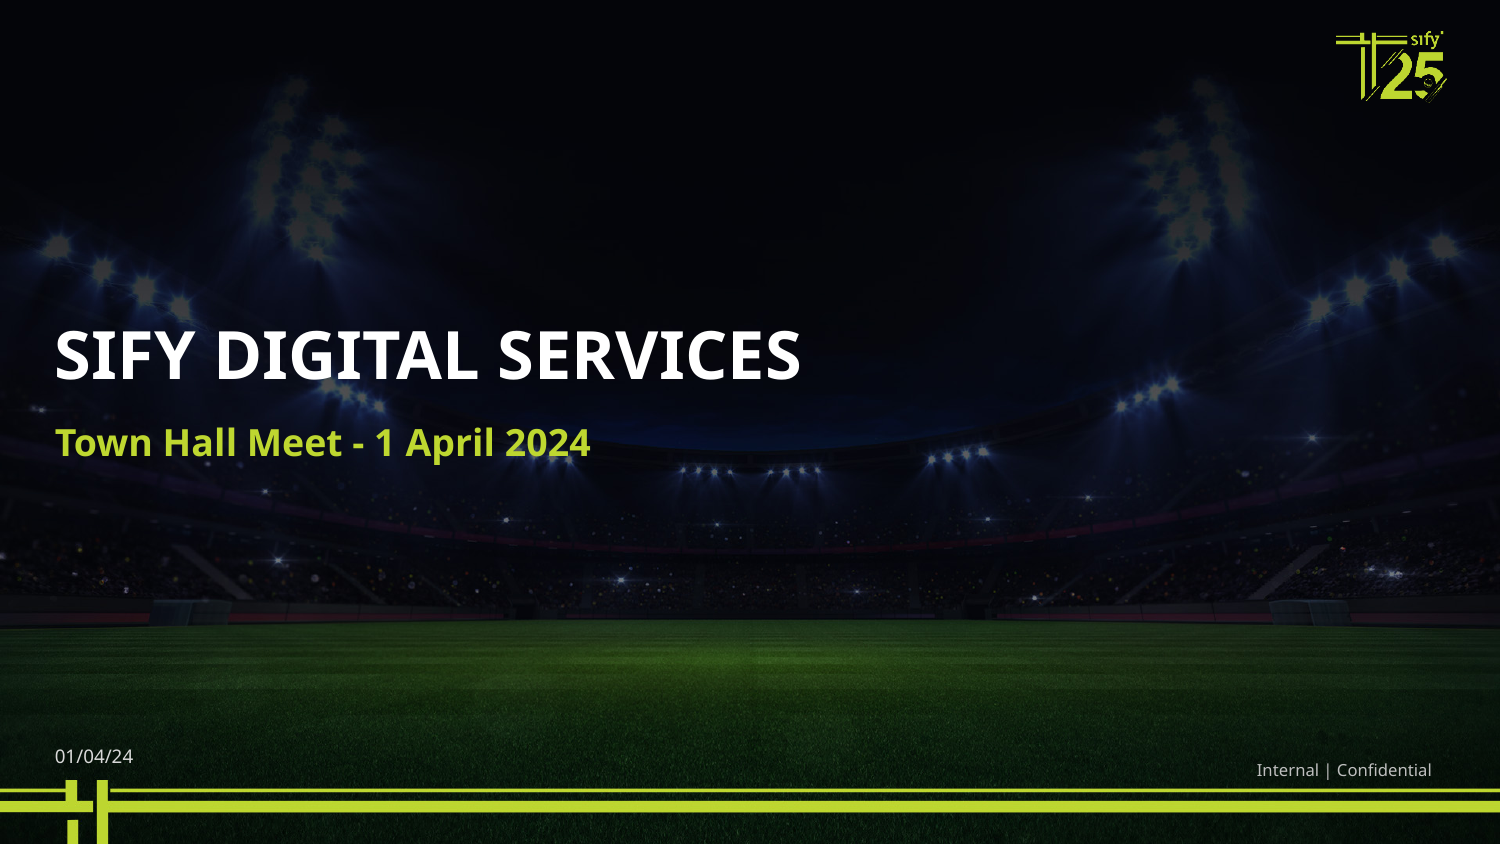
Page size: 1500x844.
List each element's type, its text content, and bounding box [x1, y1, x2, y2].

list 01/04/24 [54, 729, 721, 776]
list Town Hall Meet - 1 April 2024 [54, 421, 721, 523]
picture [0, 0, 1500, 844]
list SifY Digital Services [54, 321, 1447, 422]
